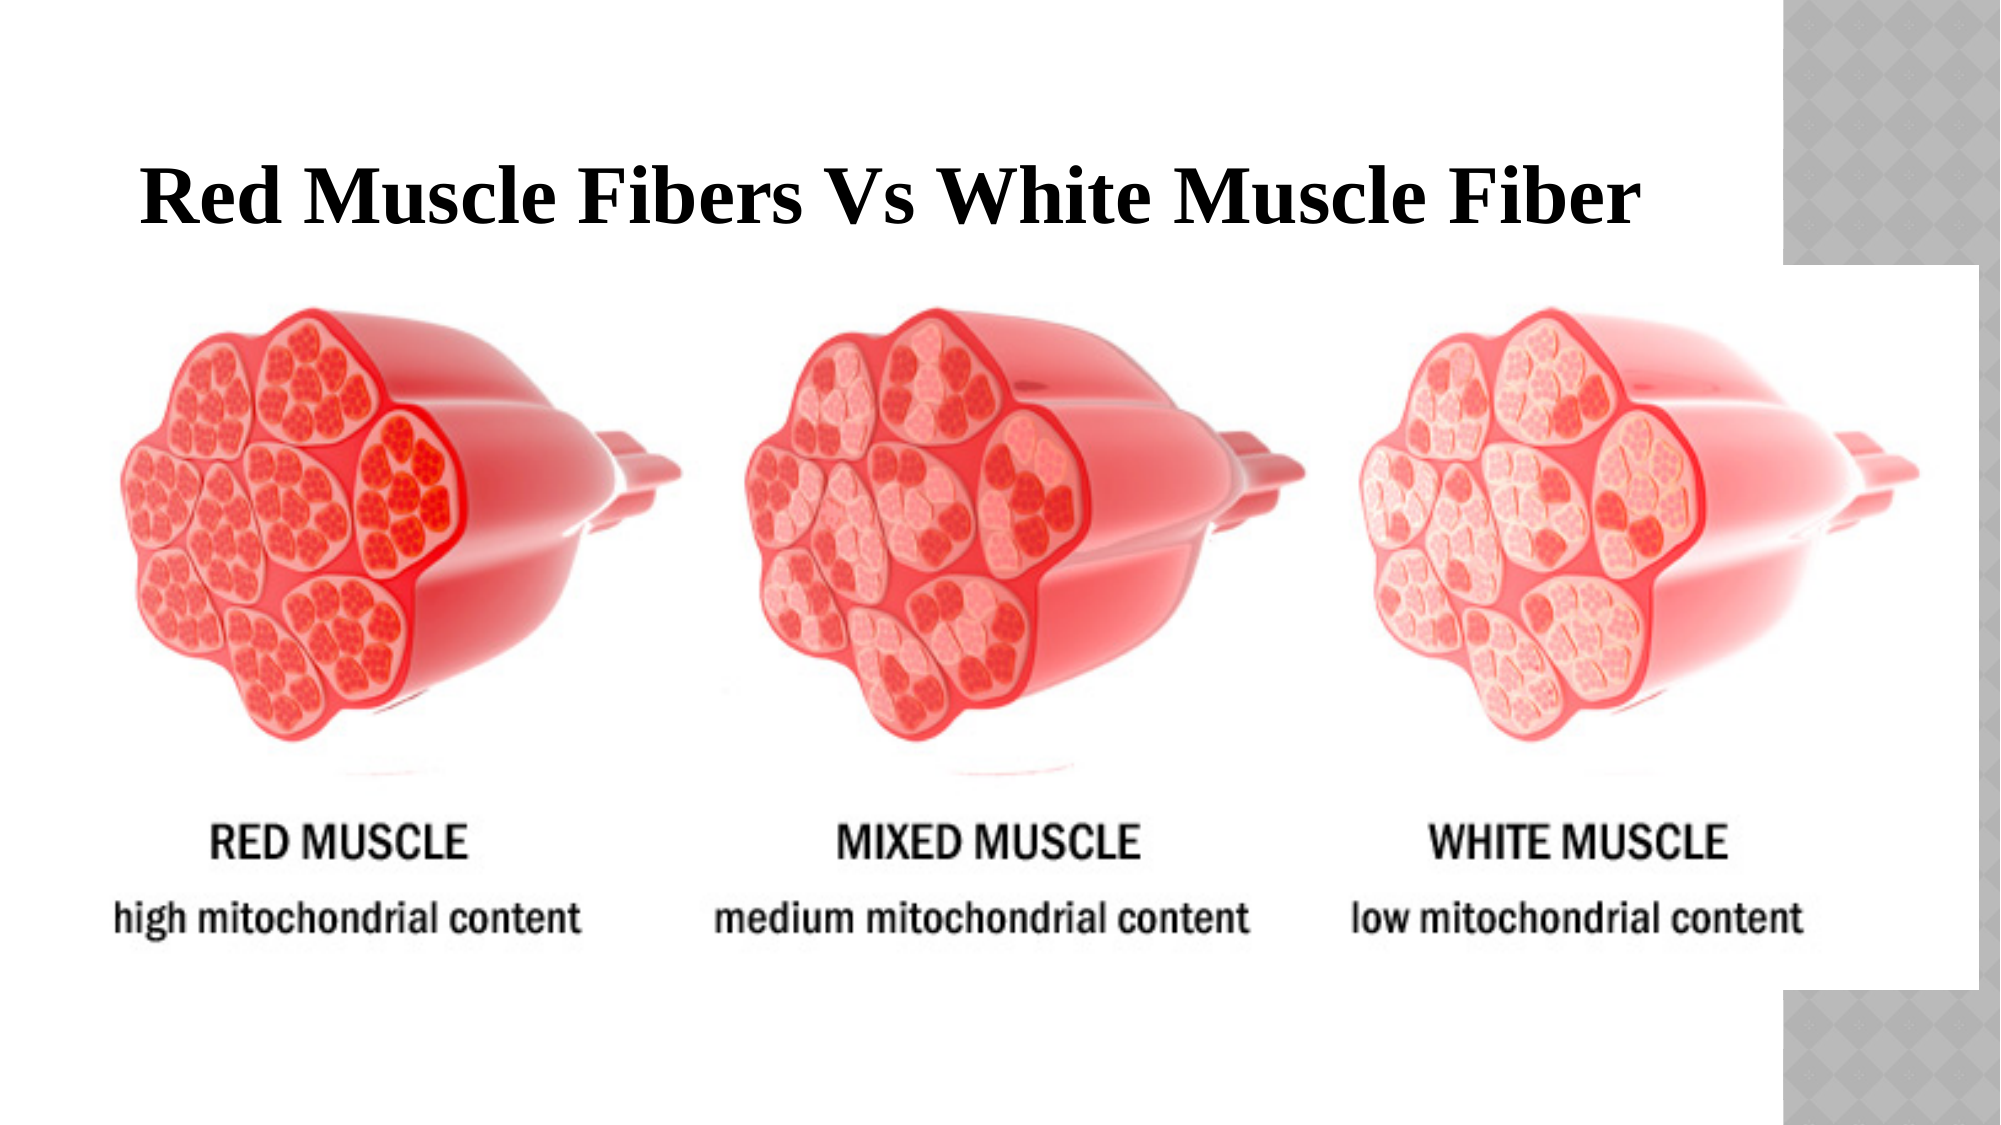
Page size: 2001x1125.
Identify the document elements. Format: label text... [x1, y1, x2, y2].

title Red Muscle Fibers Vs White Muscle Fiber [99, 52, 1684, 240]
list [13, 265, 1979, 991]
